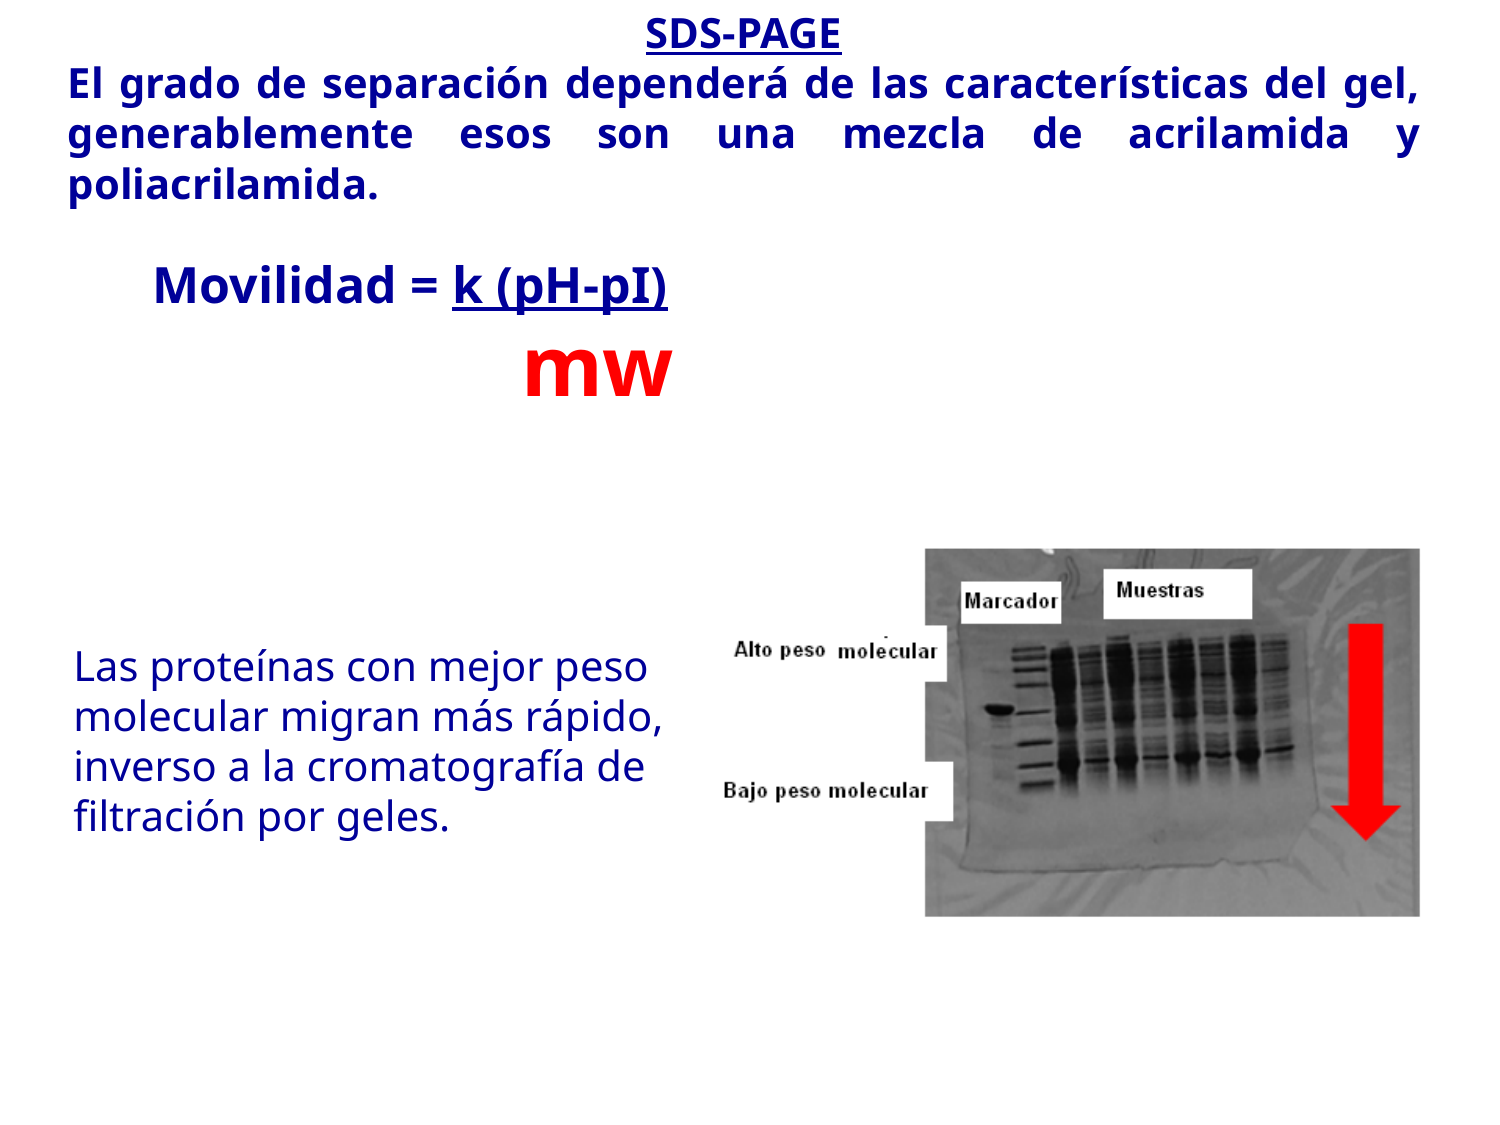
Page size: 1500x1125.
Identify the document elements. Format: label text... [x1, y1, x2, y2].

picture [714, 527, 1442, 928]
text_box Las proteínas con mejor peso molecular migran más rápido, inverso a la cromatografía de filtración por geles. [58, 632, 692, 848]
text_box Movilidad = k (pH-pI) mw [35, 246, 786, 421]
text_box SDS-PAGE El grado de separación dependerá de las características del gel, generablemente esos son una mezcla de acrilamida y poliacrilamida. [53, 0, 1436, 215]
